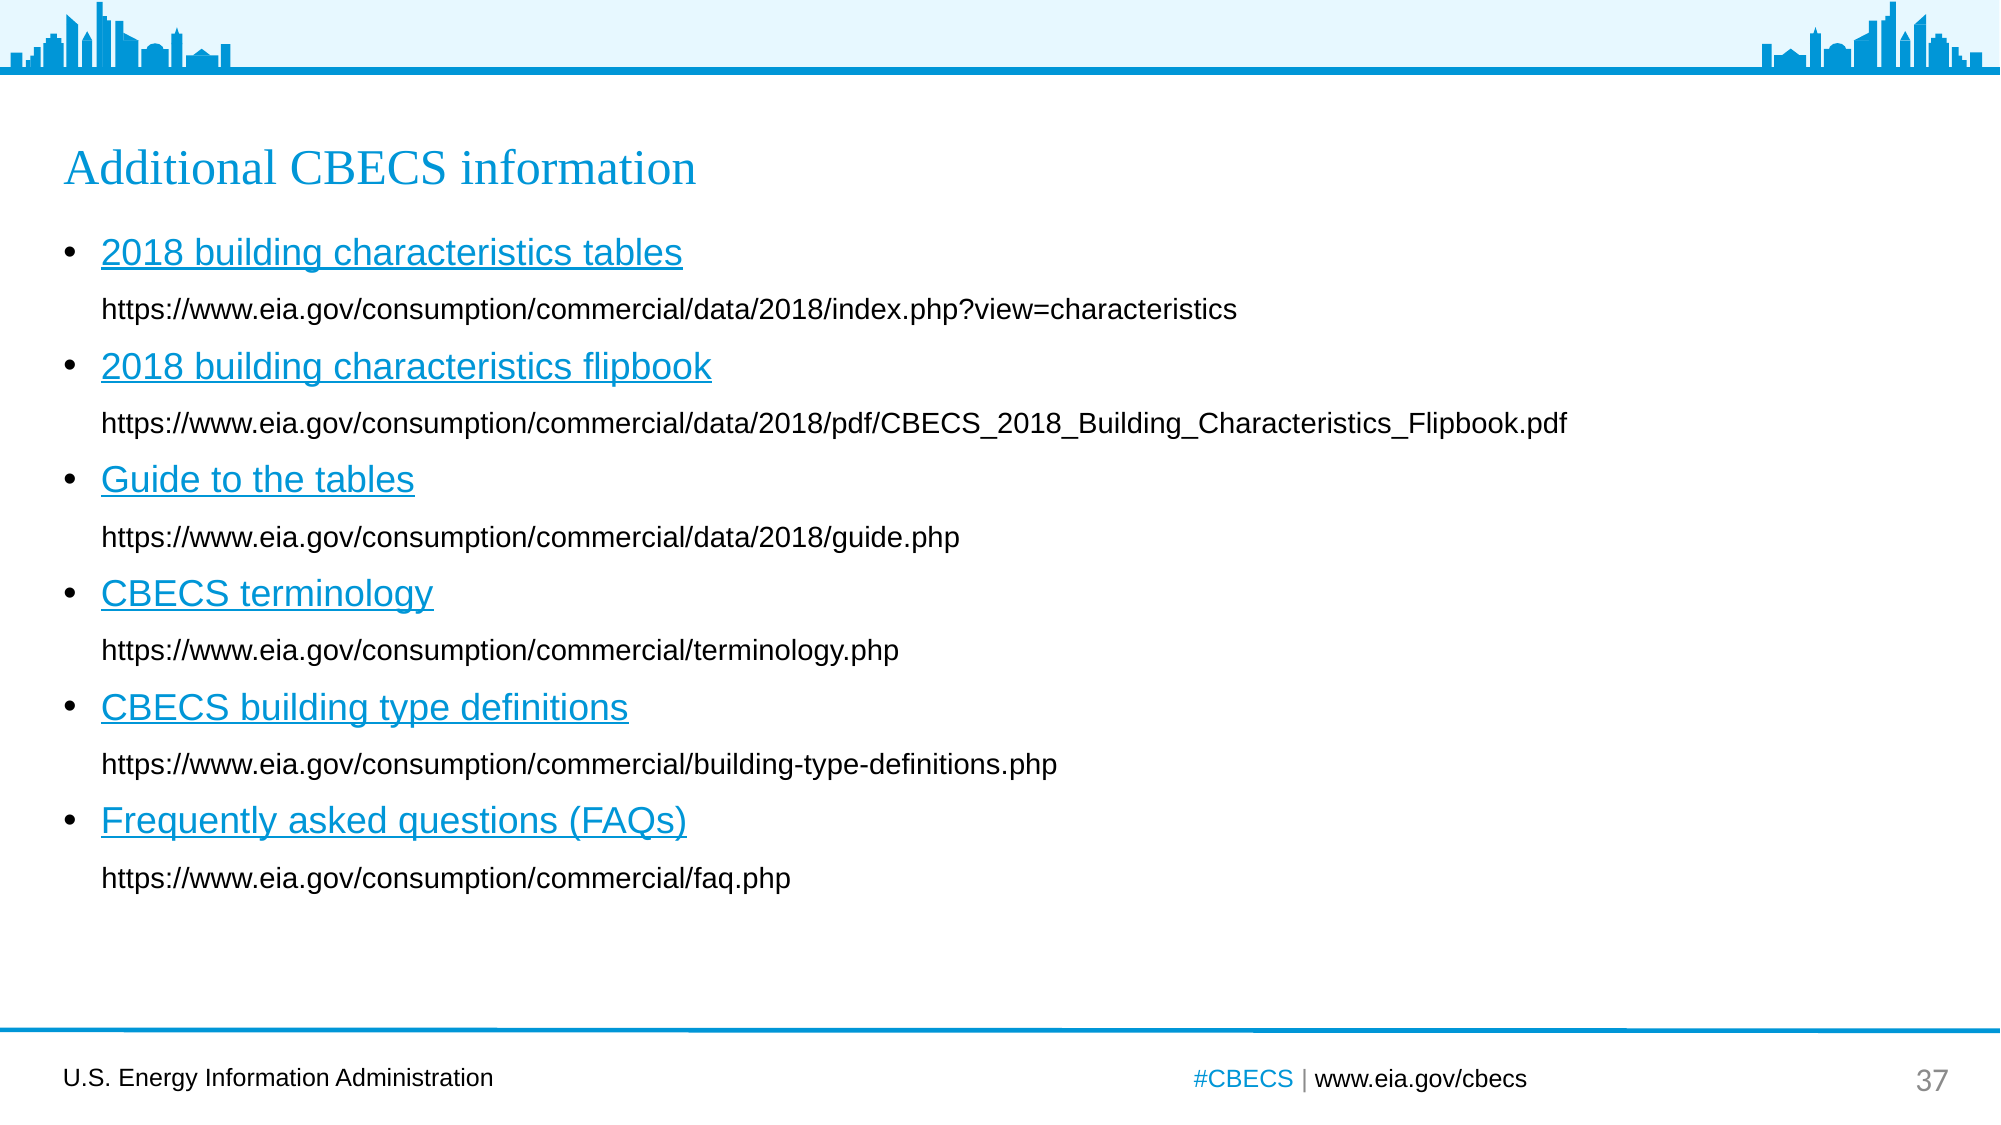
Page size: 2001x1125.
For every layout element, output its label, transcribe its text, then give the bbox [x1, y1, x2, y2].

slide_number 37 [1886, 1048, 1978, 1109]
footer #CBECS | www.eia.gov/cbecs [1023, 1047, 1699, 1107]
title Additional CBECS information [48, 77, 1952, 202]
list 2018 building characteristics tables https://www.eia.gov/consumption/commercial/data/2018/index.php?view=characteristics 2018 building characteristics flipbook https://www.eia.gov/consumption/commercial/data/2018/pdf/CBECS_2018_Building_Characteristics_Flipbook.pdf Guide to the tables https://www.eia.gov/consumption/commercial/data/2018/guide.php CBECS terminology https://www.eia.gov/consumption/commercial/terminology.php CBECS building type definitions https://www.eia.gov/consumption/commercial/building-type-definitions.php Frequently asked questions (FAQs) https://www.eia.gov/consumption/commercial/faq.php [48, 225, 1952, 1006]
